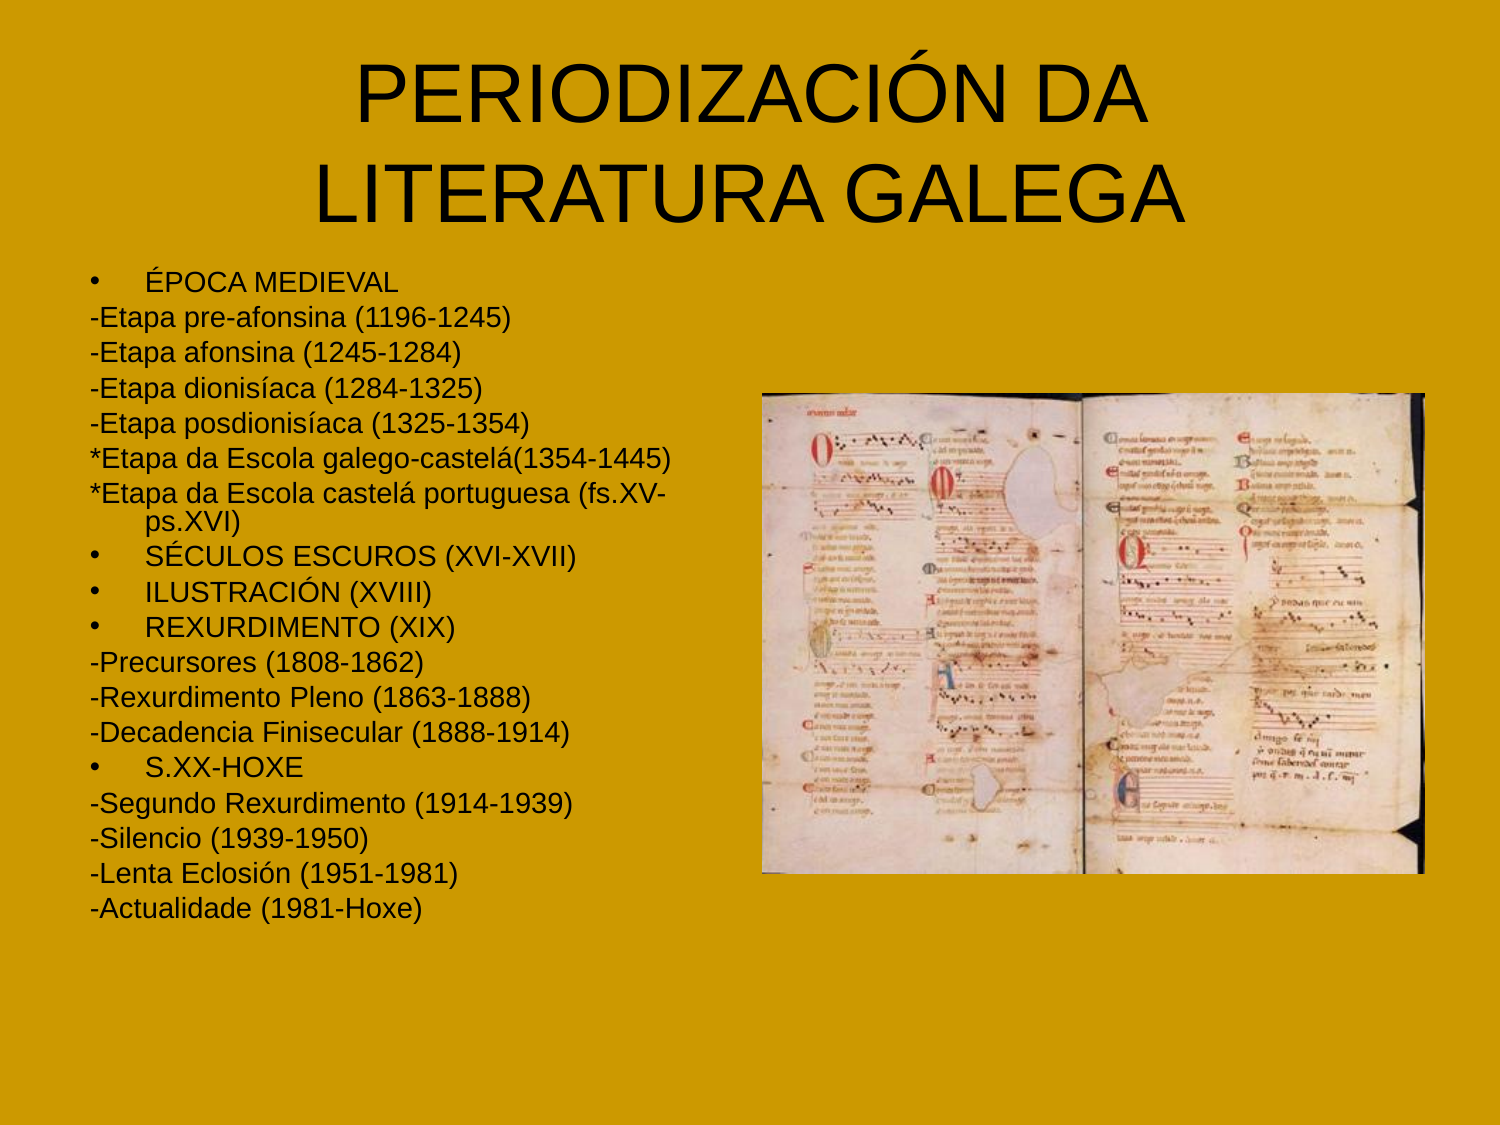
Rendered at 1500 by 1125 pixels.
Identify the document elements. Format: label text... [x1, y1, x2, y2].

title PERIODIZACIÓN DA LITERATURA GALEGA [74, 30, 1426, 247]
list ÉPOCA MEDIEVAL -Etapa pre-afonsina (1196-1245)‏ -Etapa afonsina (1245-1284)‏ -Etapa dionisíaca (1284-1325)‏ -Etapa posdionisíaca (1325-1354)‏ *Etapa da Escola galego-castelá(1354-1445) *Etapa da Escola castelá portuguesa (fs.XV-ps.XVI)‏ SÉCULOS ESCUROS (XVI-XVII)‏ ILUSTRACIÓN (XVIII)‏ REXURDIMENTO (XIX)‏ -Precursores (1808-1862)‏ -Rexurdimento Pleno (1863-1888)‏ -Decadencia Finisecular (1888-1914)‏ S.XX-HOXE -Segundo Rexurdimento (1914-1939)‏ -Silencio (1939-1950)‏ -Lenta Eclosión (1951-1981)‏ -Actualidade (1981-Hoxe)‏ [74, 262, 738, 1006]
picture [762, 393, 1426, 874]
